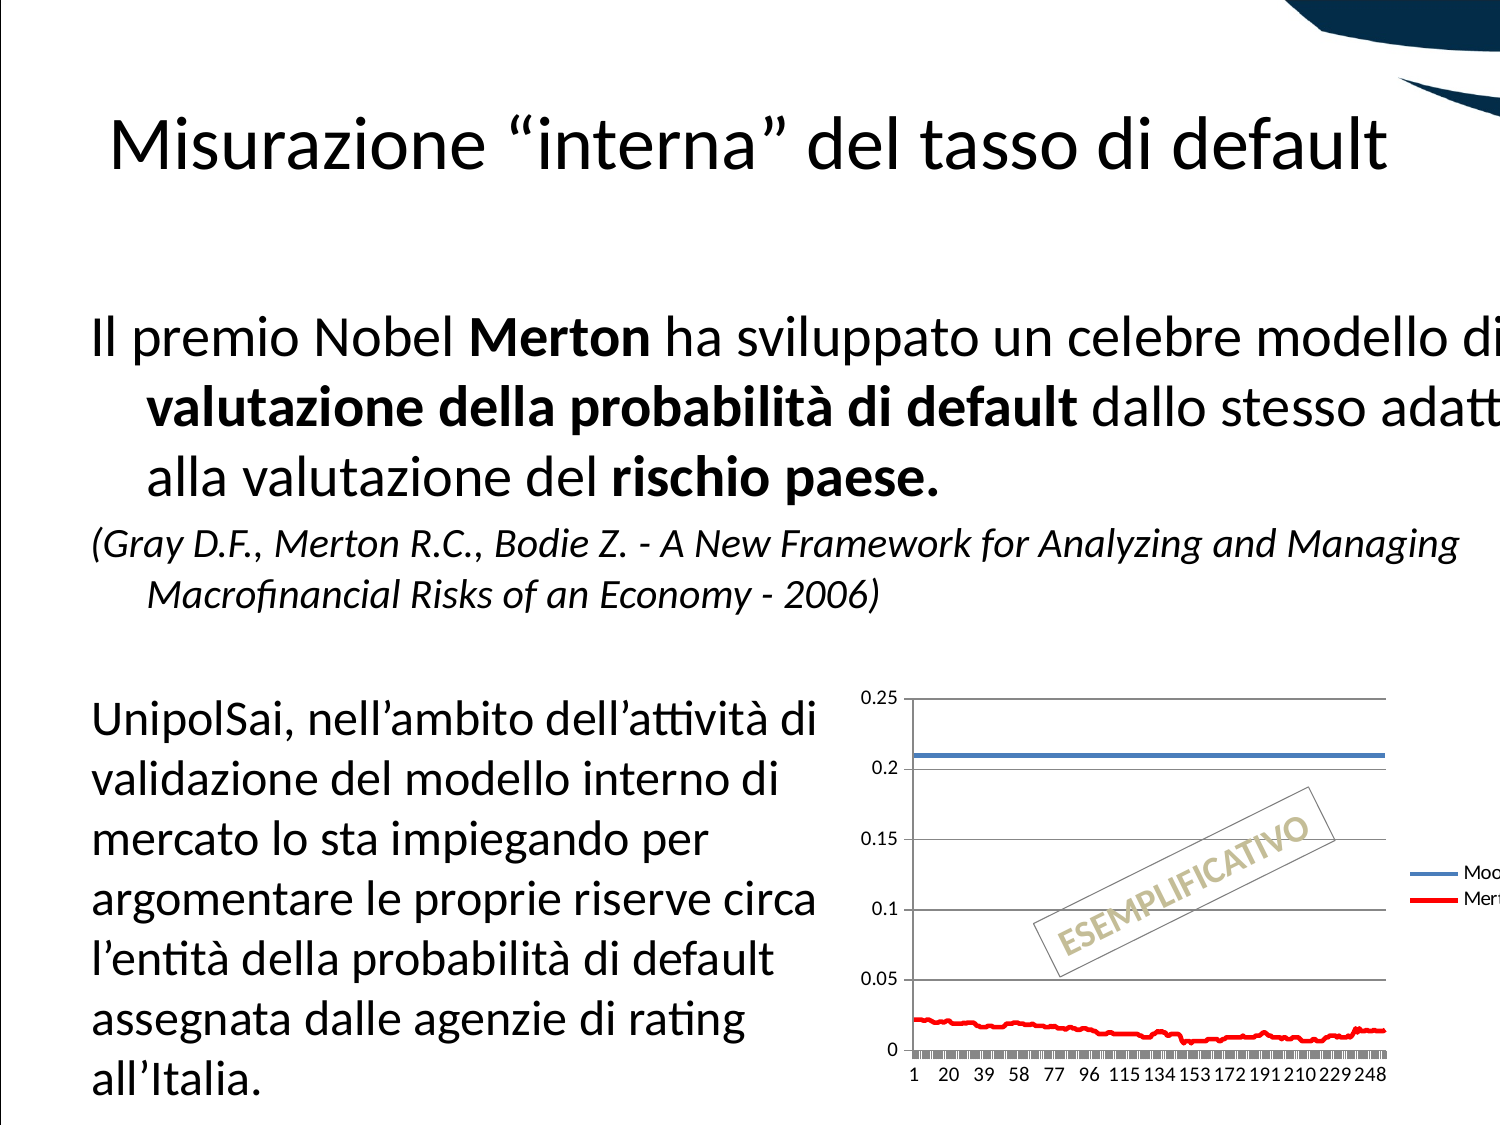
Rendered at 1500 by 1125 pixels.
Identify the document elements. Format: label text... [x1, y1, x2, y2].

text_box UnipolSai, nell’ambito dell’attività di validazione del modello interno di mercato lo sta impiegando per argomentare le proprie riserve circa l’entità della probabilità di default assegnata dalle agenzie di rating all’Italia. [76, 678, 845, 1114]
title Misurazione “interna” del tasso di default [74, 44, 1426, 233]
chart [844, 680, 1500, 1095]
picture [0, 0, 1500, 1125]
list Il premio Nobel Merton ha sviluppato un celebre modello di valutazione della probabilità di default dallo stesso adattato alla valutazione del rischio paese. (Gray D.F., Merton R.C., Bodie Z. - A New Framework for Analyzing and Managing Macrofinancial Risks of an Economy - 2006) [74, 290, 1500, 1125]
